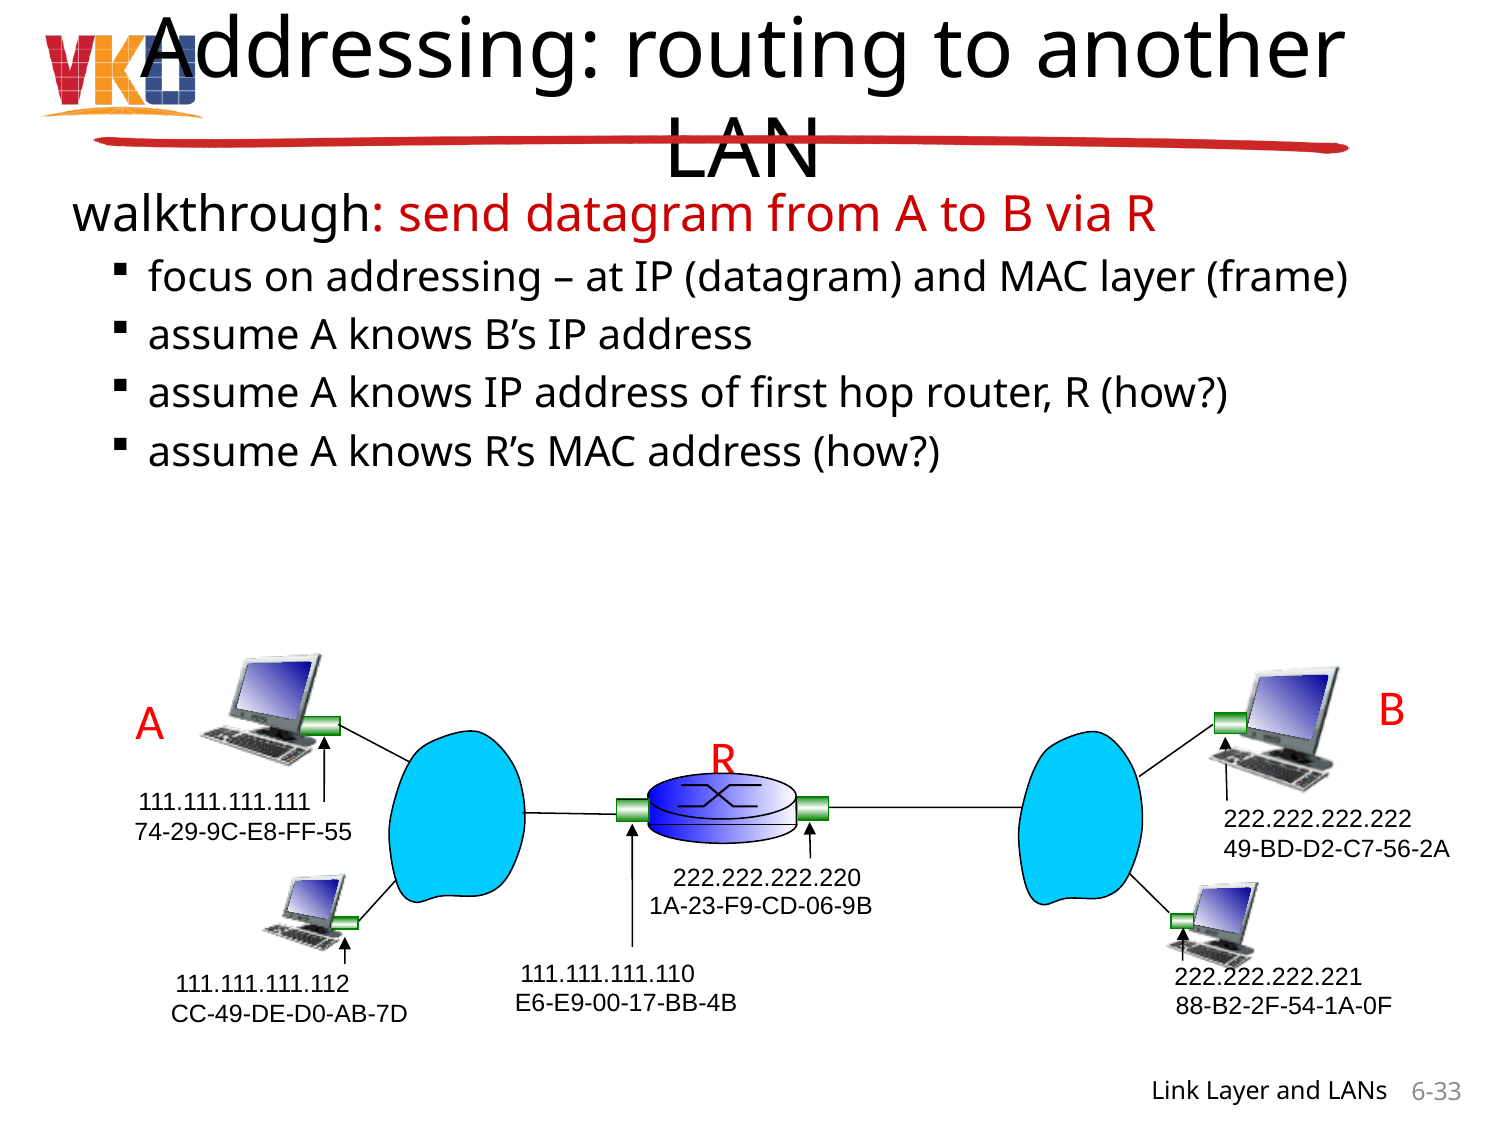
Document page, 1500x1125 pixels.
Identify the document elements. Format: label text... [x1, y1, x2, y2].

picture [88, 130, 1364, 159]
slide_number 6-33 [1387, 1069, 1478, 1115]
footer Link Layer and LANs [1045, 1069, 1404, 1110]
list walkthrough: send datagram from A to B via R focus on addressing – at IP (datagram) and MAC layer (frame) assume A knows B’s IP address assume A knows IP address of first hop router, R (how?) assume A knows R’s MAC address (how?) [57, 173, 1481, 525]
picture [30, 21, 87, 129]
title Addressing: routing to another LAN [87, 0, 1400, 188]
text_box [116, 649, 1466, 1036]
